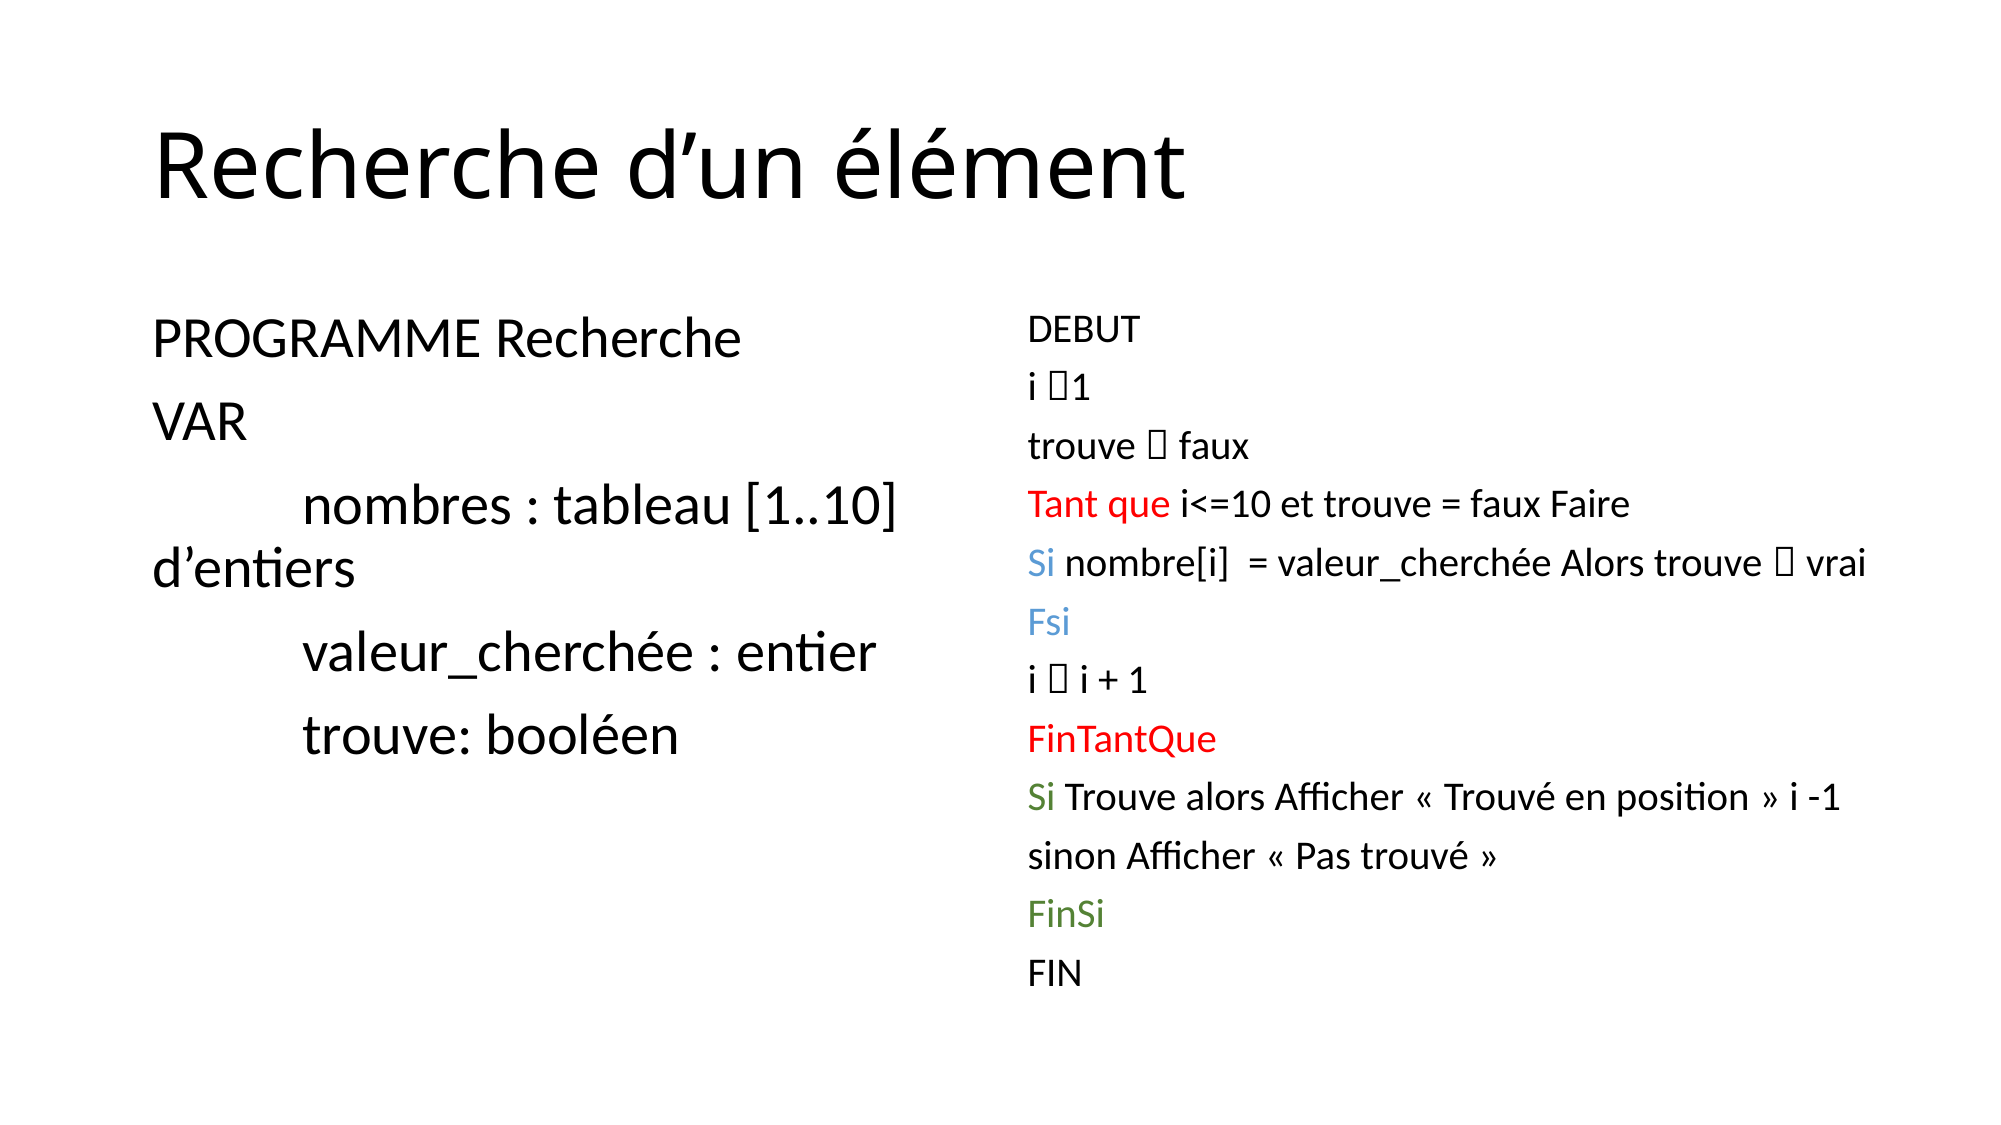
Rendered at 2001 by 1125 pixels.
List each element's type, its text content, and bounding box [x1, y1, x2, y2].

list PROGRAMME Recherche VAR nombres : tableau [1..10] d’entiers valeur_cherchée : entier trouve: booléen [137, 299, 988, 1014]
list DEBUT i 1 trouve  faux Tant que i<=10 et trouve = faux Faire Si nombre[i] = valeur_cherchée Alors trouve  vrai Fsi i  i + 1 FinTantQue Si Trouve alors Afficher « Trouvé en position » i -1 sinon Afficher « Pas trouvé » FinSi FIN [1012, 299, 1918, 1014]
title Recherche d’un élément [137, 59, 1863, 278]
